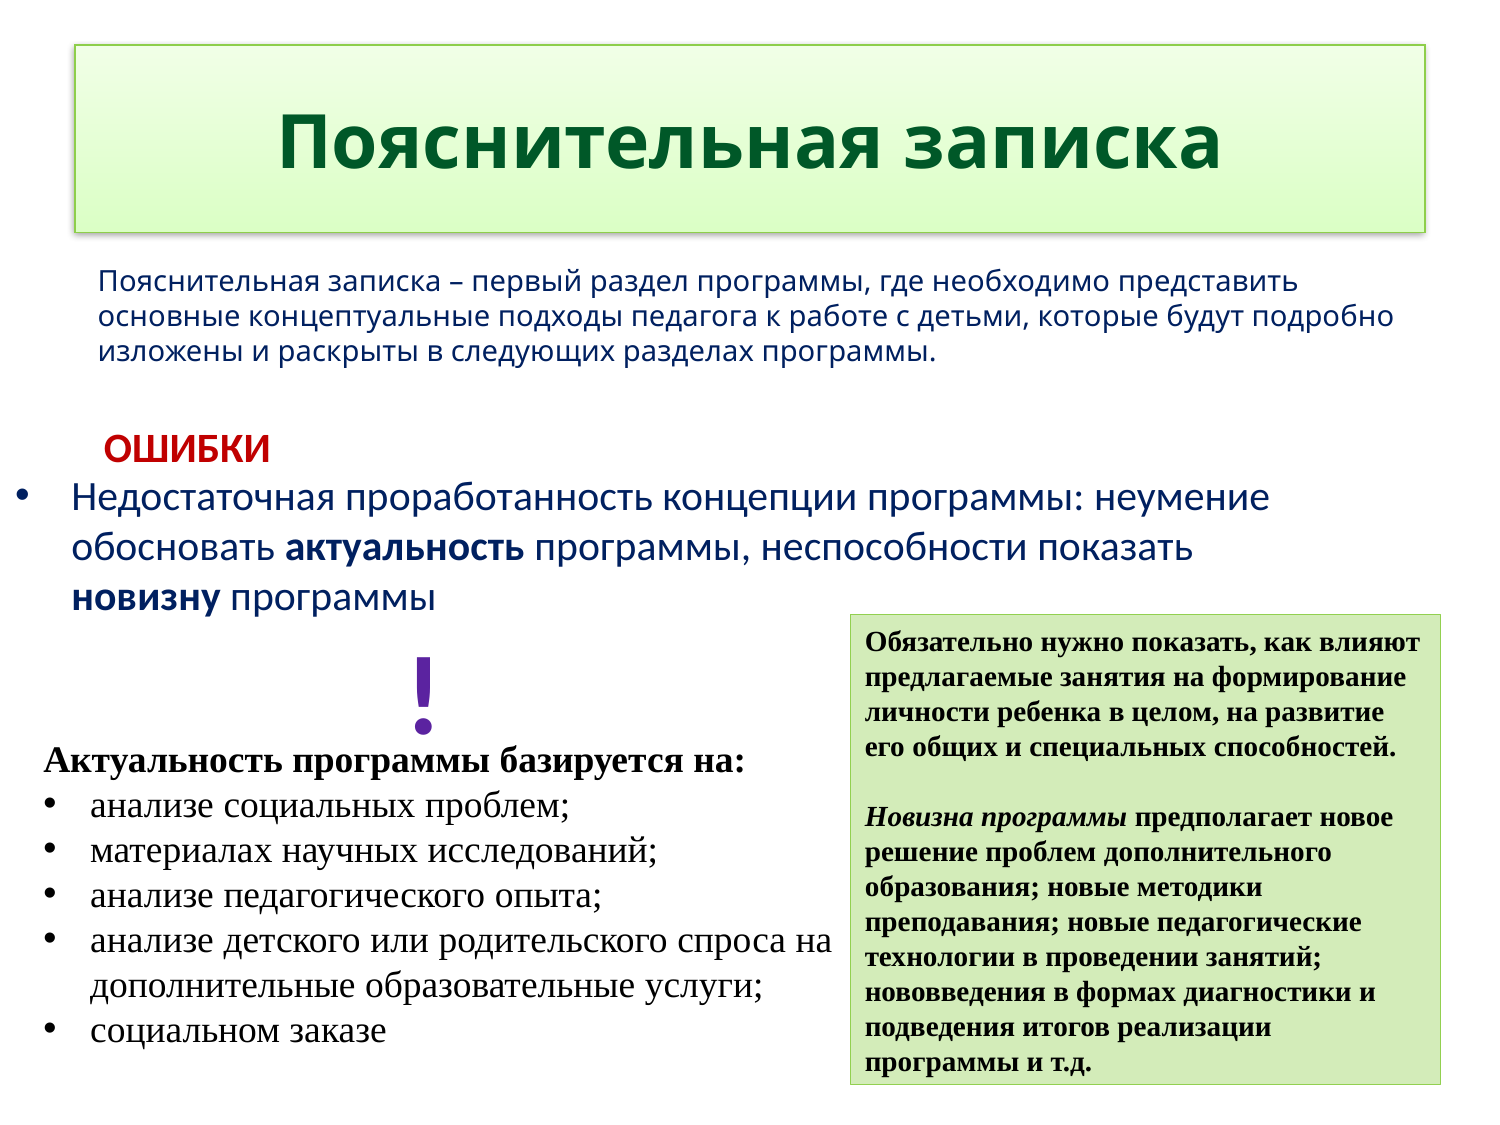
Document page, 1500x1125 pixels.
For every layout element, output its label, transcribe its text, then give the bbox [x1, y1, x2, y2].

list Недостаточная проработанность концепции программы: неумение обосновать актуальность программы, неспособности показать новизну программы [0, 461, 1350, 651]
title Пояснительная записка [74, 44, 1426, 233]
text_box ОШИБКИ [89, 412, 296, 478]
text_box Обязательно нужно показать, как влияют предлагаемые занятия на формирование личности ребенка в целом, на развитие его общих и специальных способностей. Новизна программы предполагает новое решение проблем дополнительного образования; новые методики преподавания; новые педагогические технологии в проведении занятий; нововведения в формах диагностики и подведения итогов реализации программы и т.д. [850, 614, 1441, 1085]
text_box Пояснительная записка – первый раздел программы, где необходимо представить основные концептуальные подходы педагога к работе с детьми, которые будут подробно изложены и раскрыты в следующих разделах программы. [82, 255, 1426, 375]
text_box ! [390, 614, 457, 765]
text_box Актуальность программы базируется на: анализе социальных проблем; материалах научных исследований; анализе педагогического опыта; анализе детского или родительского спроса на дополнительные образовательные услуги; социальном заказе [28, 727, 850, 1058]
